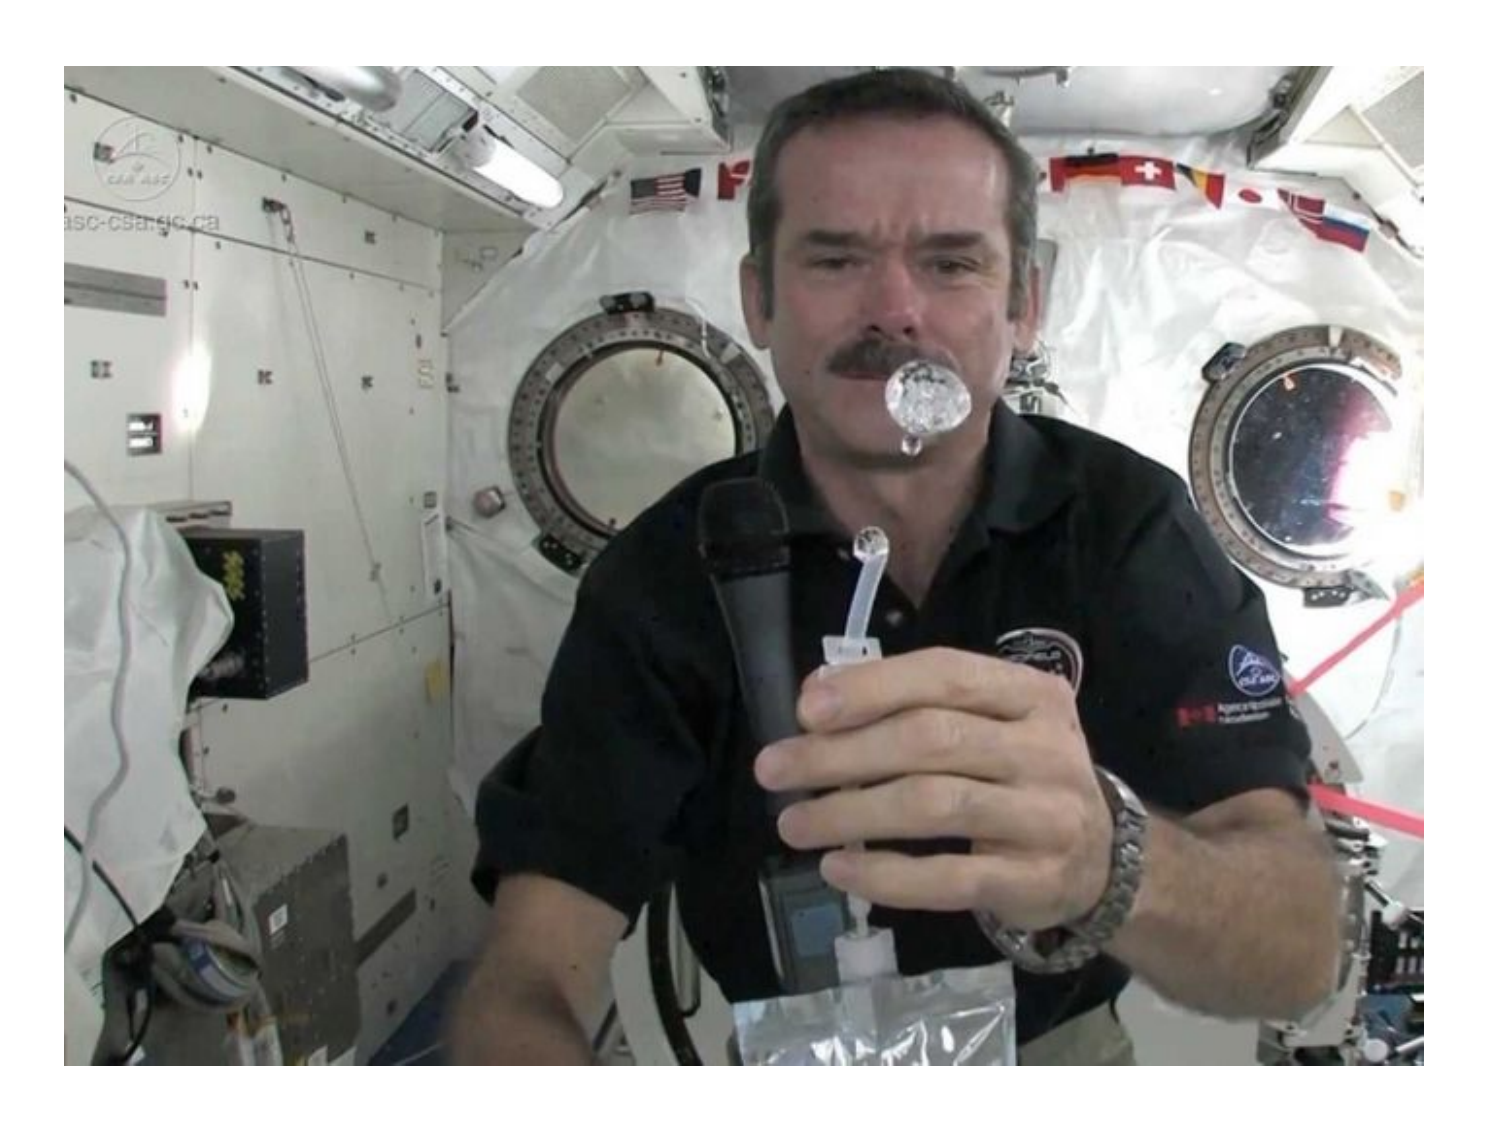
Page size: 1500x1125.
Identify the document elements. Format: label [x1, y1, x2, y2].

picture [64, 66, 1424, 1066]
